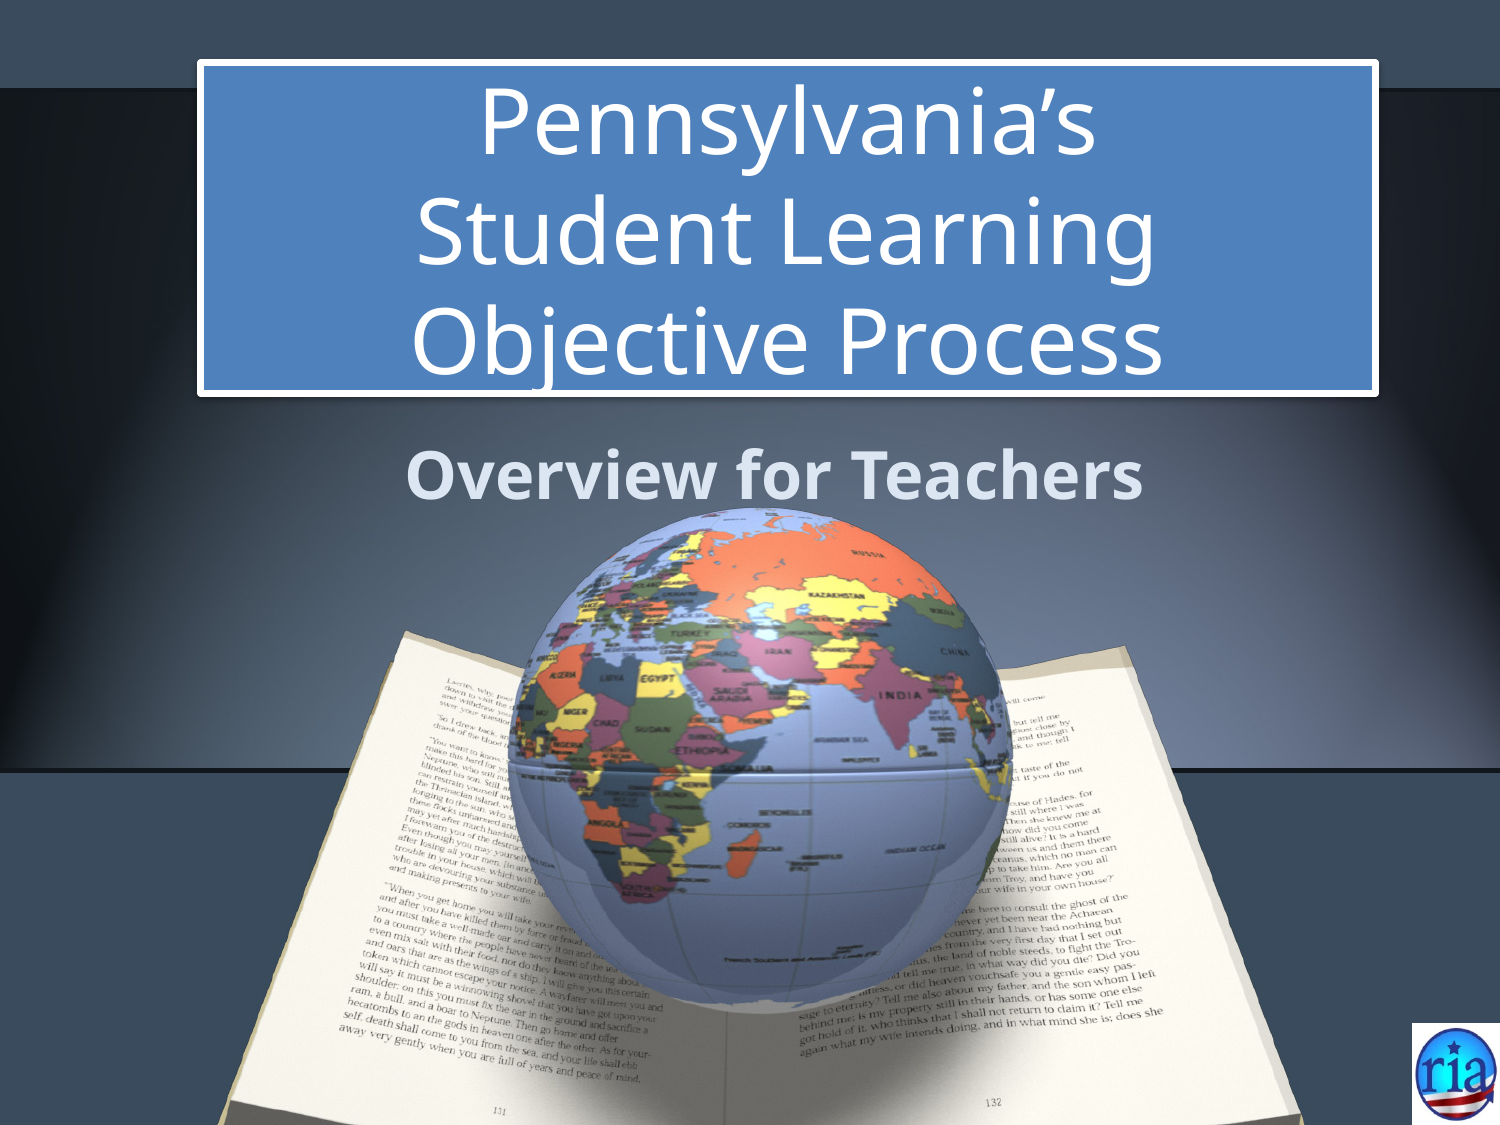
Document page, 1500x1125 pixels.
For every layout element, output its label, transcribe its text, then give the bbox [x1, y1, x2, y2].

picture [0, 0, 1500, 1125]
subtitle Overview for Teachers [137, 424, 1413, 538]
text_box Pennsylvania’s Student Learning Objective Process [197, 59, 1379, 397]
